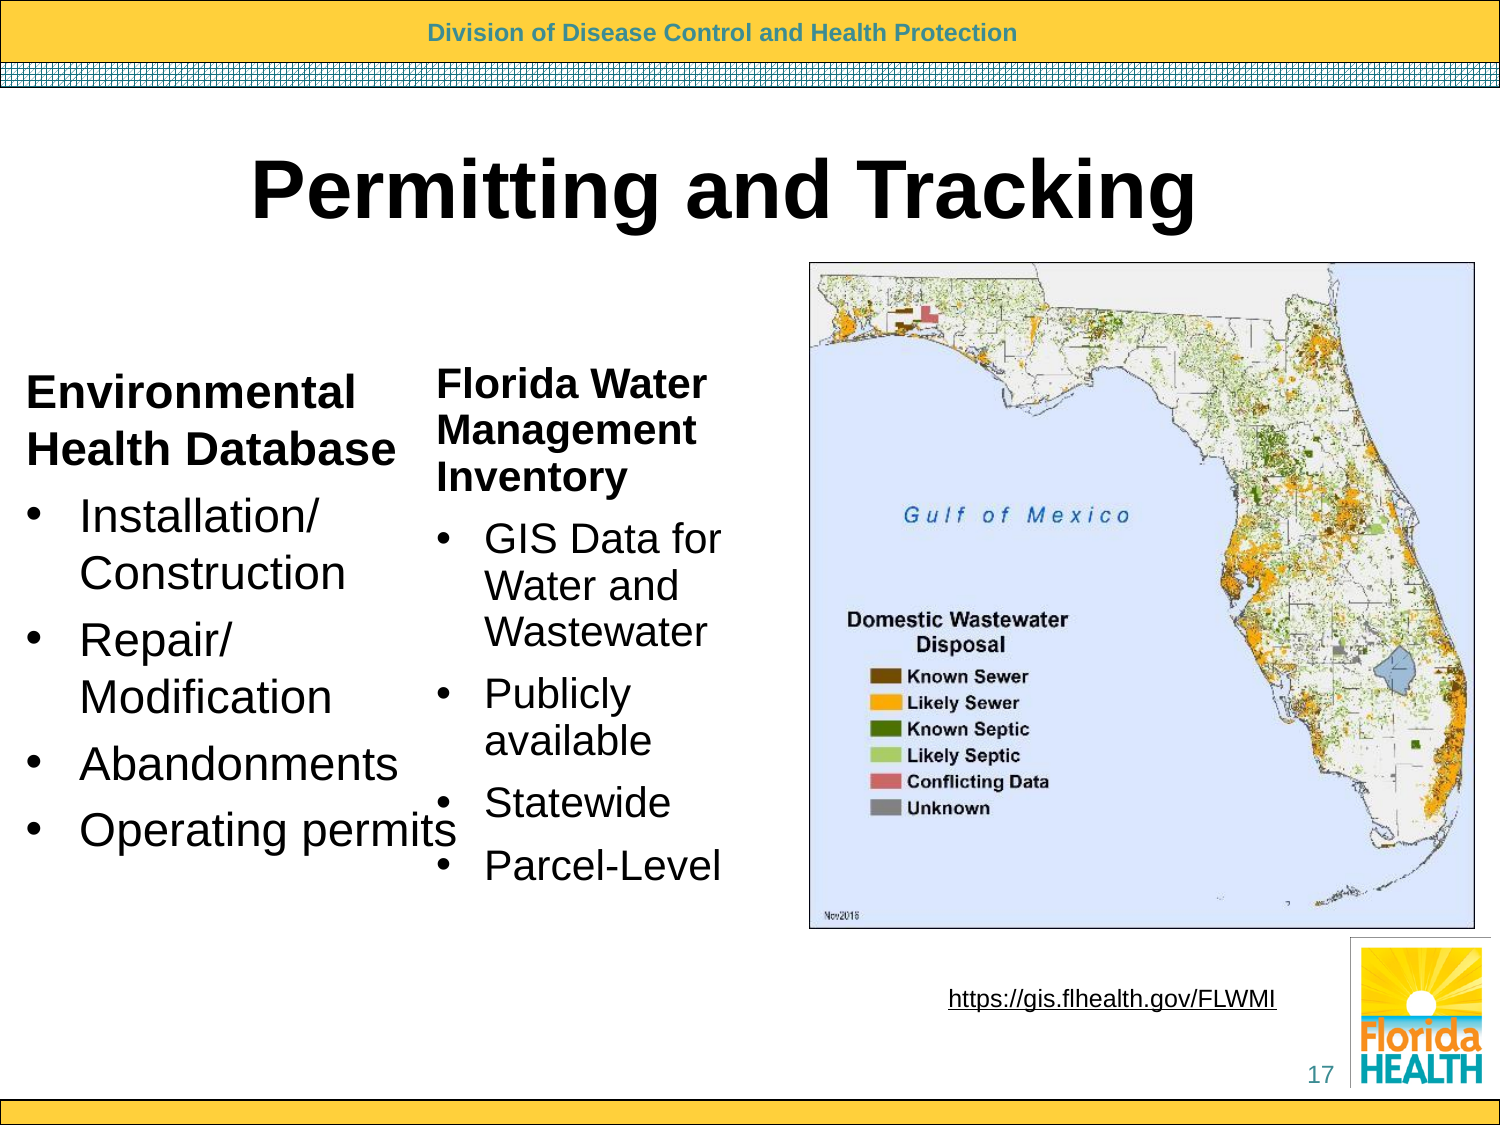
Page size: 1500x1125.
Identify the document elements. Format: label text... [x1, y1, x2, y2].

picture [1350, 937, 1491, 1088]
text_box Florida Water Management Inventory GIS Data for Water and Wastewater Publicly available Statewide Parcel-Level [424, 356, 803, 900]
list Environmental Health Database Installation/ Construction Repair/ Modification Abandonments Operating permits [10, 353, 475, 913]
text_box https://gis.flhealth.gov/FLWMI [900, 975, 1325, 1020]
title Permitting and Tracking [50, 91, 1400, 279]
picture [809, 262, 1476, 929]
